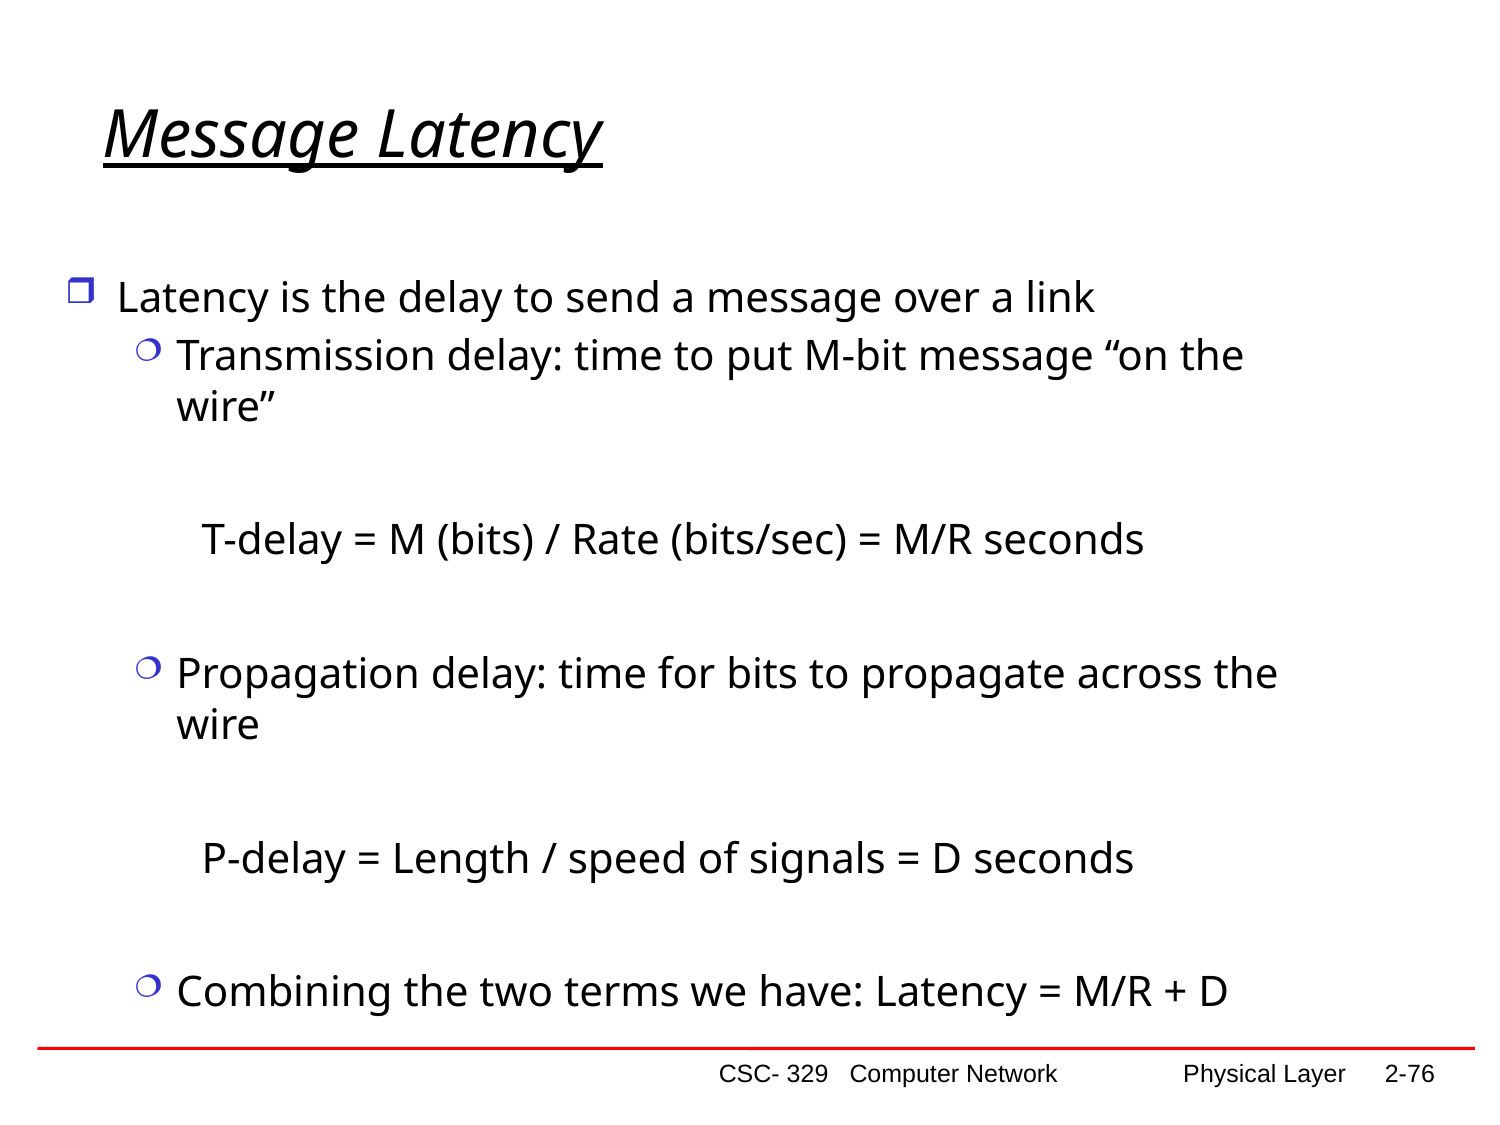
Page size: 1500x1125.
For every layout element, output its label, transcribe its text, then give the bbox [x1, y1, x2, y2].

footer CSC- 329 Computer Network Physical Layer [621, 1049, 1338, 1125]
slide_number 2-76 [1338, 1049, 1451, 1125]
title Message Latency [87, 37, 1363, 225]
list Latency is the delay to send a message over a link Transmission delay: time to put M-bit message “on the wire” T-delay = M (bits) / Rate (bits/sec) = M/R seconds Propagation delay: time for bits to propagate across the wire P-delay = Length / speed of signals = D seconds Combining the two terms we have: Latency = M/R + D [50, 262, 1363, 1025]
